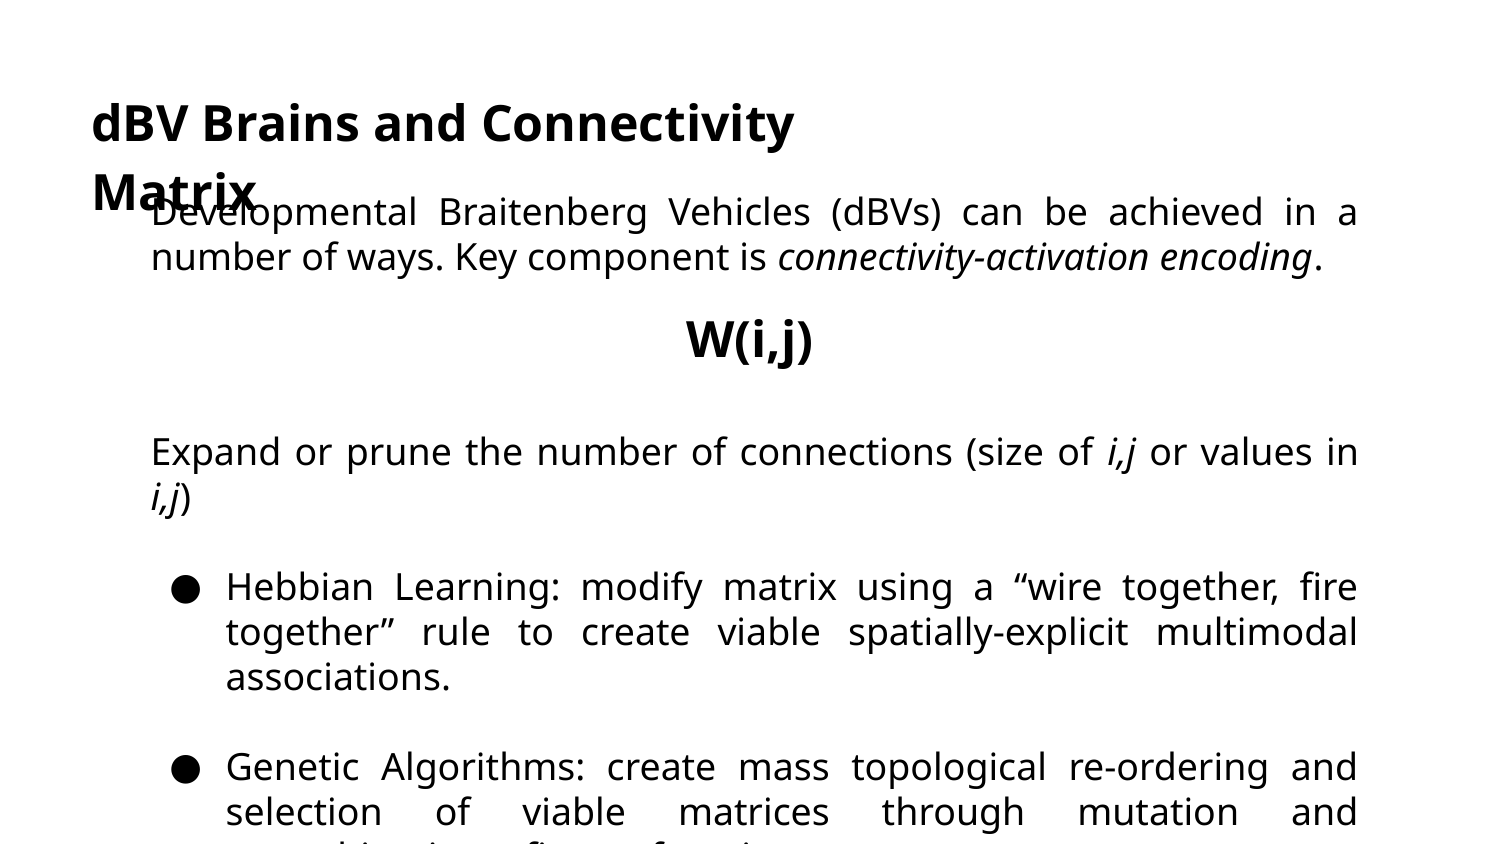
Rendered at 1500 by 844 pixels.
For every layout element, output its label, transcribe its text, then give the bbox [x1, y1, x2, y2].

text_box W(i,j) [305, 292, 1195, 397]
text_box Expand or prune the number of connections (size of i,j or values in i,j) Hebbian Learning: modify matrix using a “wire together, fire together” rule to create viable spatially-explicit multimodal associations. Genetic Algorithms: create mass topological re-ordering and selection of viable matrices through mutation and recombination + fitness function. [135, 412, 1375, 799]
text_box Developmental Braitenberg Vehicles (dBVs) can be achieved in a number of ways. Key component is connectivity-activation encoding. [135, 172, 1375, 277]
text_box dBV Brains and Connectivity Matrix [76, 67, 910, 173]
